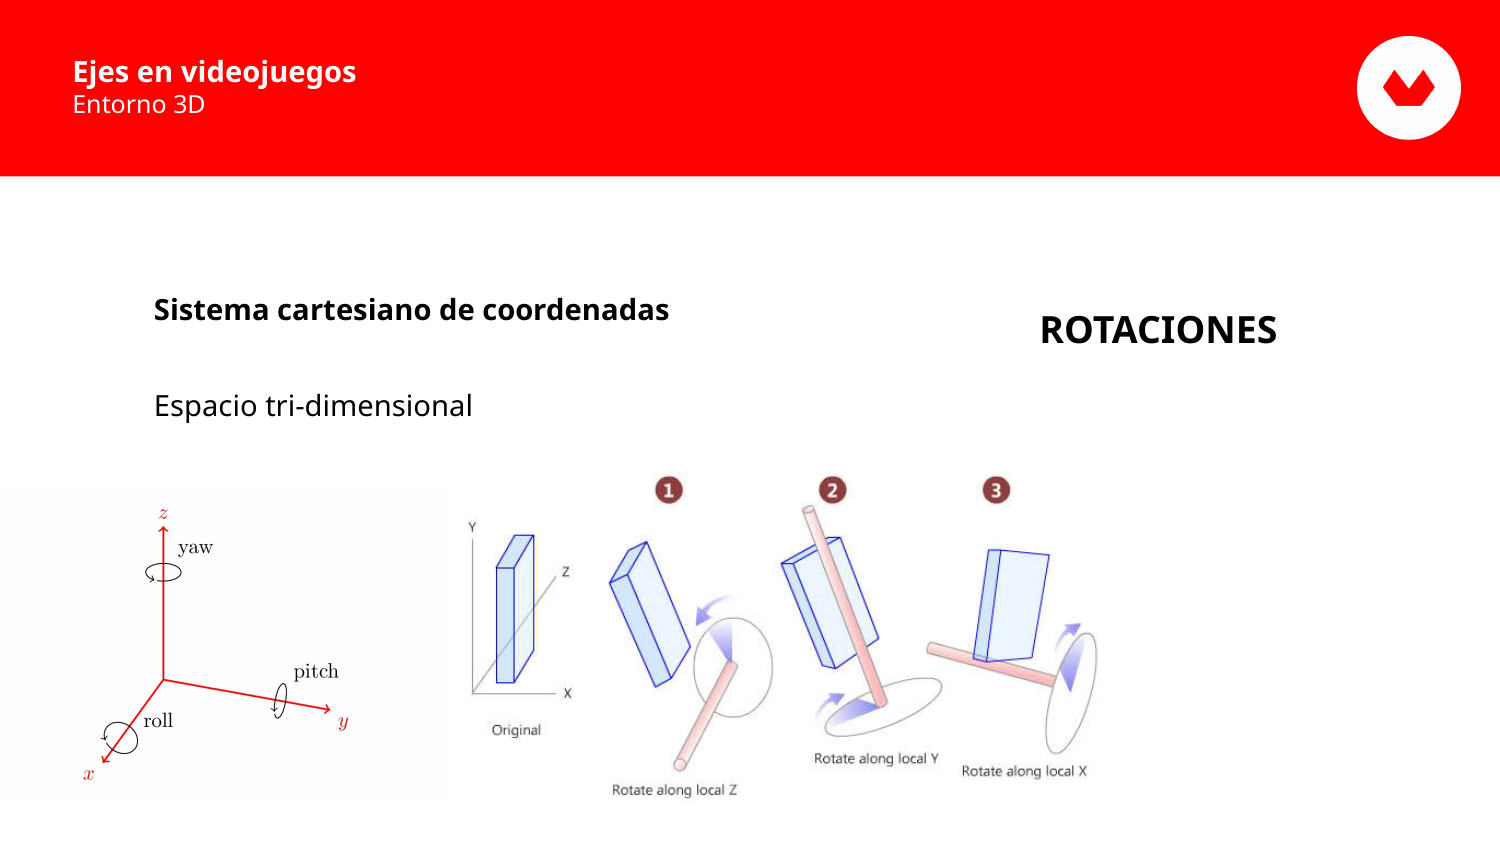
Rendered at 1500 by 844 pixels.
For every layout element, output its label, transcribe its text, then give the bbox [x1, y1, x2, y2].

picture [1333, 16, 1480, 160]
text_box Ejes en videojuegos Entorno 3D [57, 38, 905, 138]
text_box [0, 0, 1500, 177]
text_box ROTACIONES [1024, 291, 1376, 361]
text_box Espacio tri-dimensional [139, 372, 676, 472]
picture [460, 455, 1104, 819]
picture [0, 487, 446, 800]
text_box Sistema cartesiano de coordenadas [138, 276, 688, 376]
